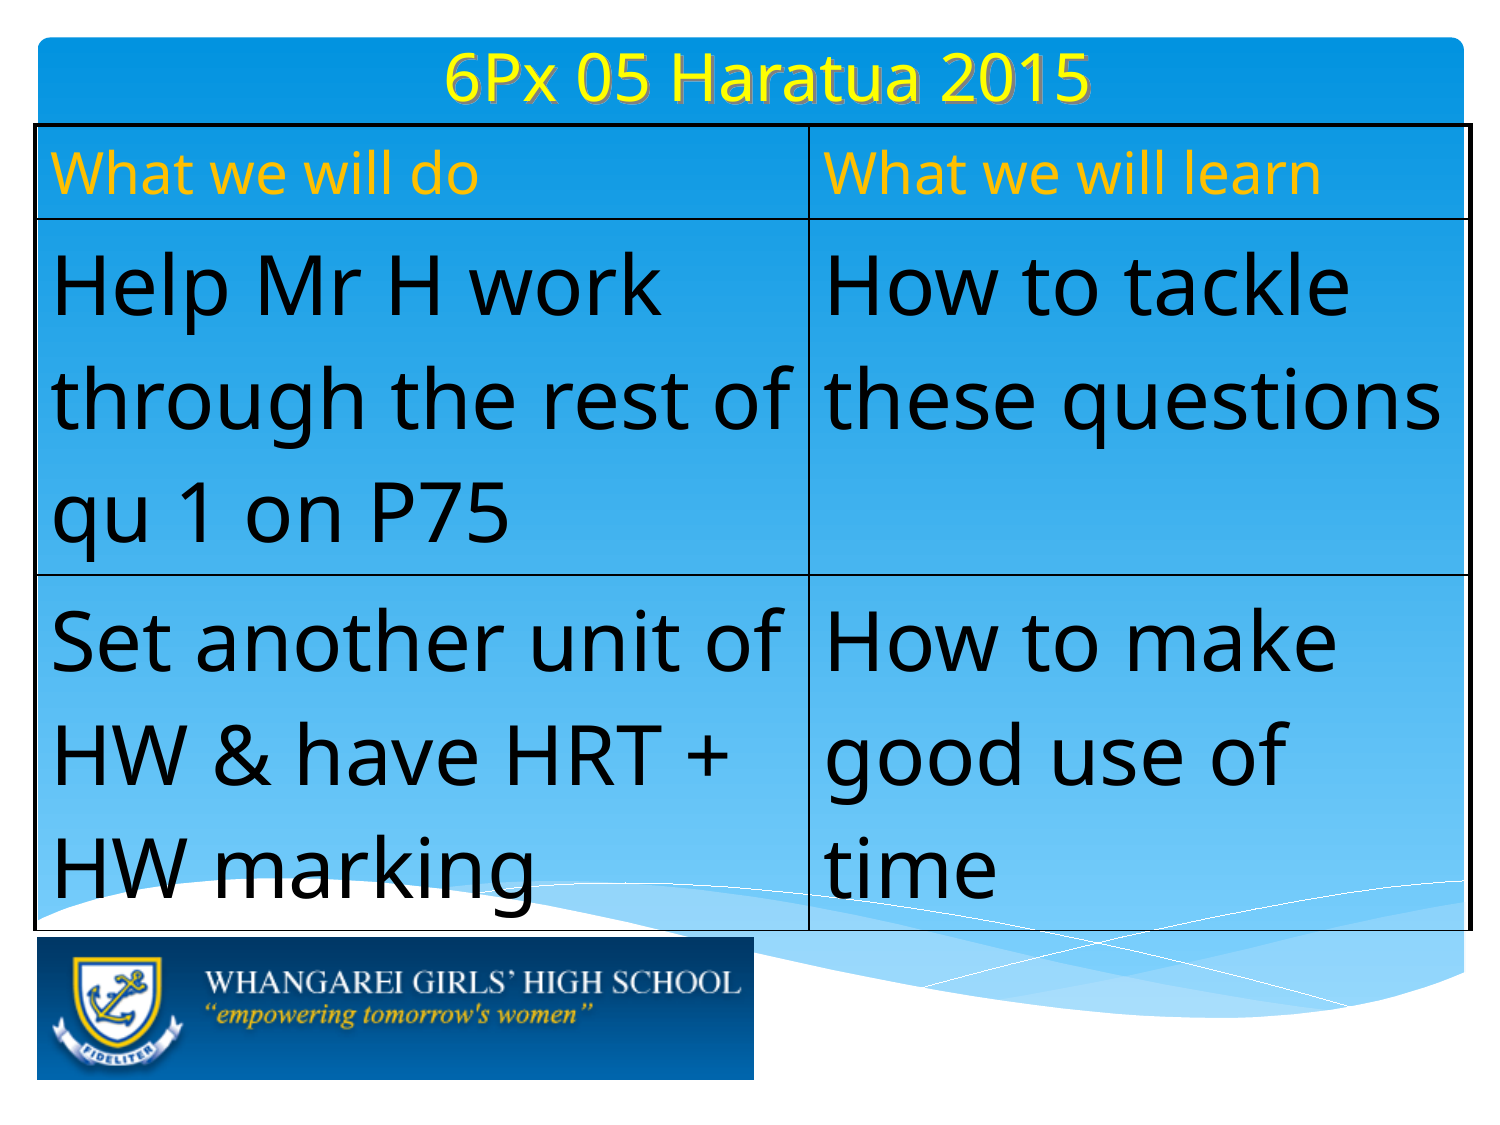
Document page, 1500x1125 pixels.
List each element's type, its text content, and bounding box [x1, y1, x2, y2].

picture [37, 937, 754, 1080]
table_cell How to make good use of time [810, 576, 1468, 930]
table_header What we will do [37, 127, 808, 218]
table_cell Set another unit of HW & have HRT + HW marking [37, 576, 808, 930]
text_box 6Px 05 Haratua 2015 [162, 24, 1375, 123]
table_cell Help Mr H work through the rest of qu 1 on P75 [37, 220, 808, 574]
table_cell How to tackle these questions [810, 220, 1468, 574]
table_header What we will learn [810, 127, 1468, 218]
